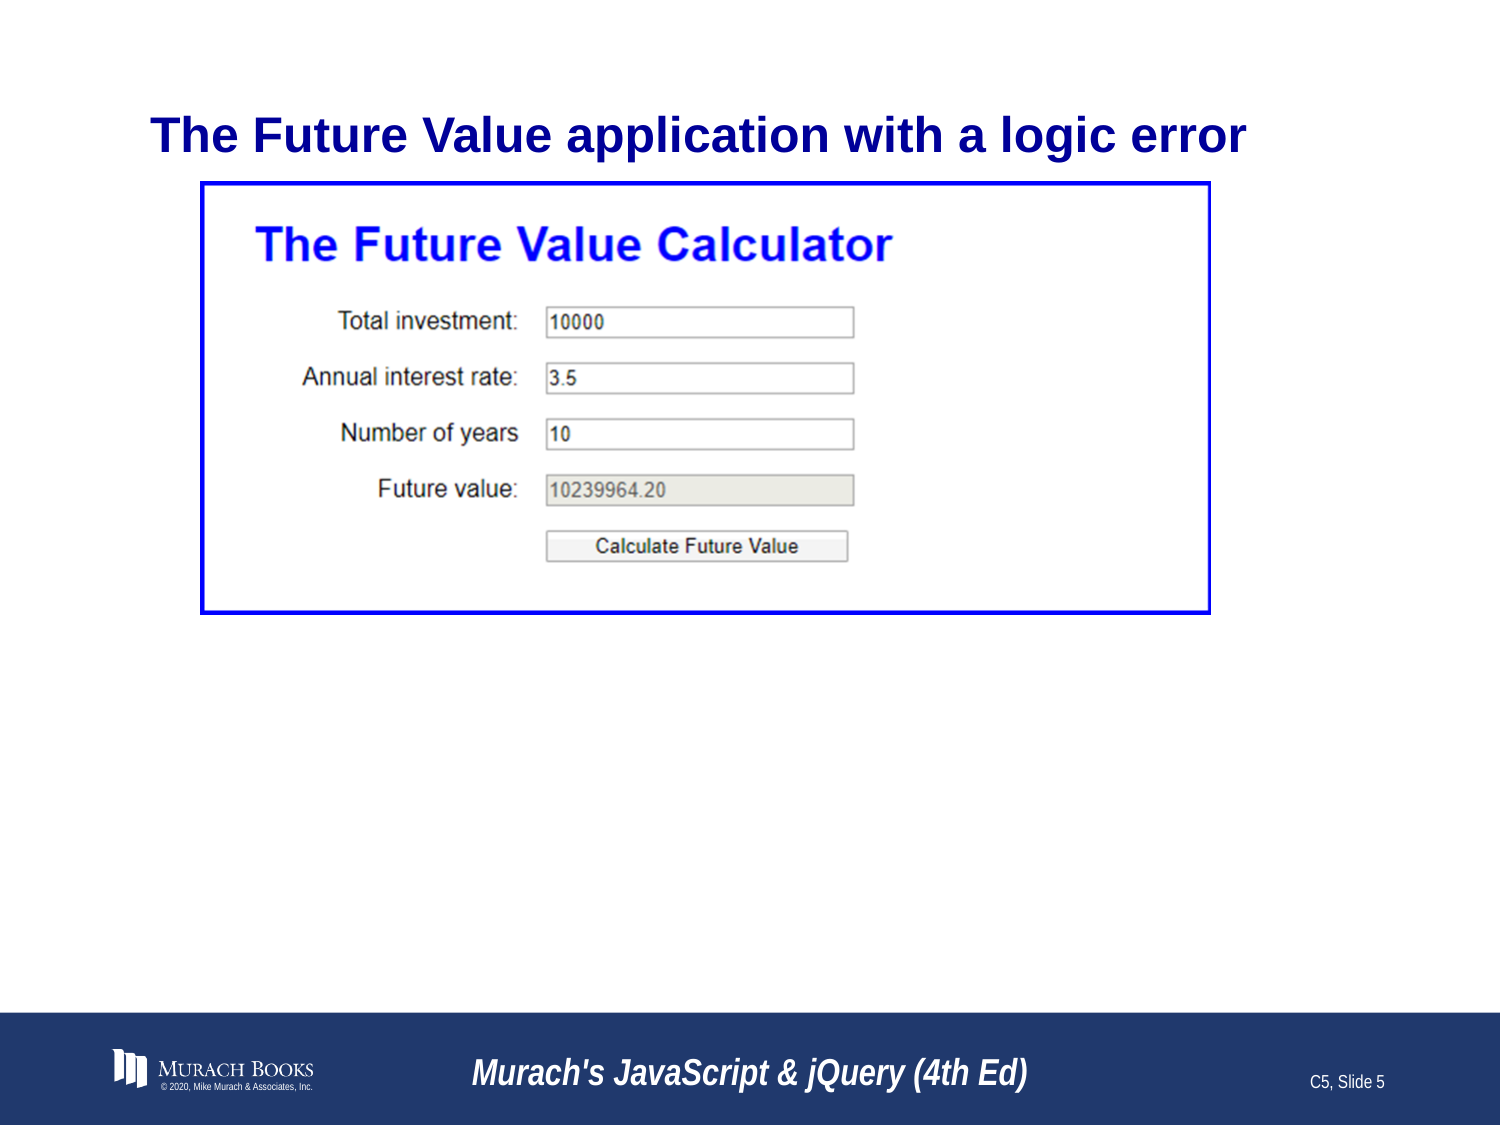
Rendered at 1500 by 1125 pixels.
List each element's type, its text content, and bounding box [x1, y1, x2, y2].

footer © 2020, Mike Murach & Associates, Inc. [12, 1025, 463, 1100]
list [199, 181, 1211, 616]
title The Future Value application with a logic error [150, 102, 1350, 164]
slide_number C5, Slide 5 [1087, 1025, 1400, 1100]
slide_number Murach's JavaScript & jQuery (4th Ed) [463, 1025, 1050, 1100]
